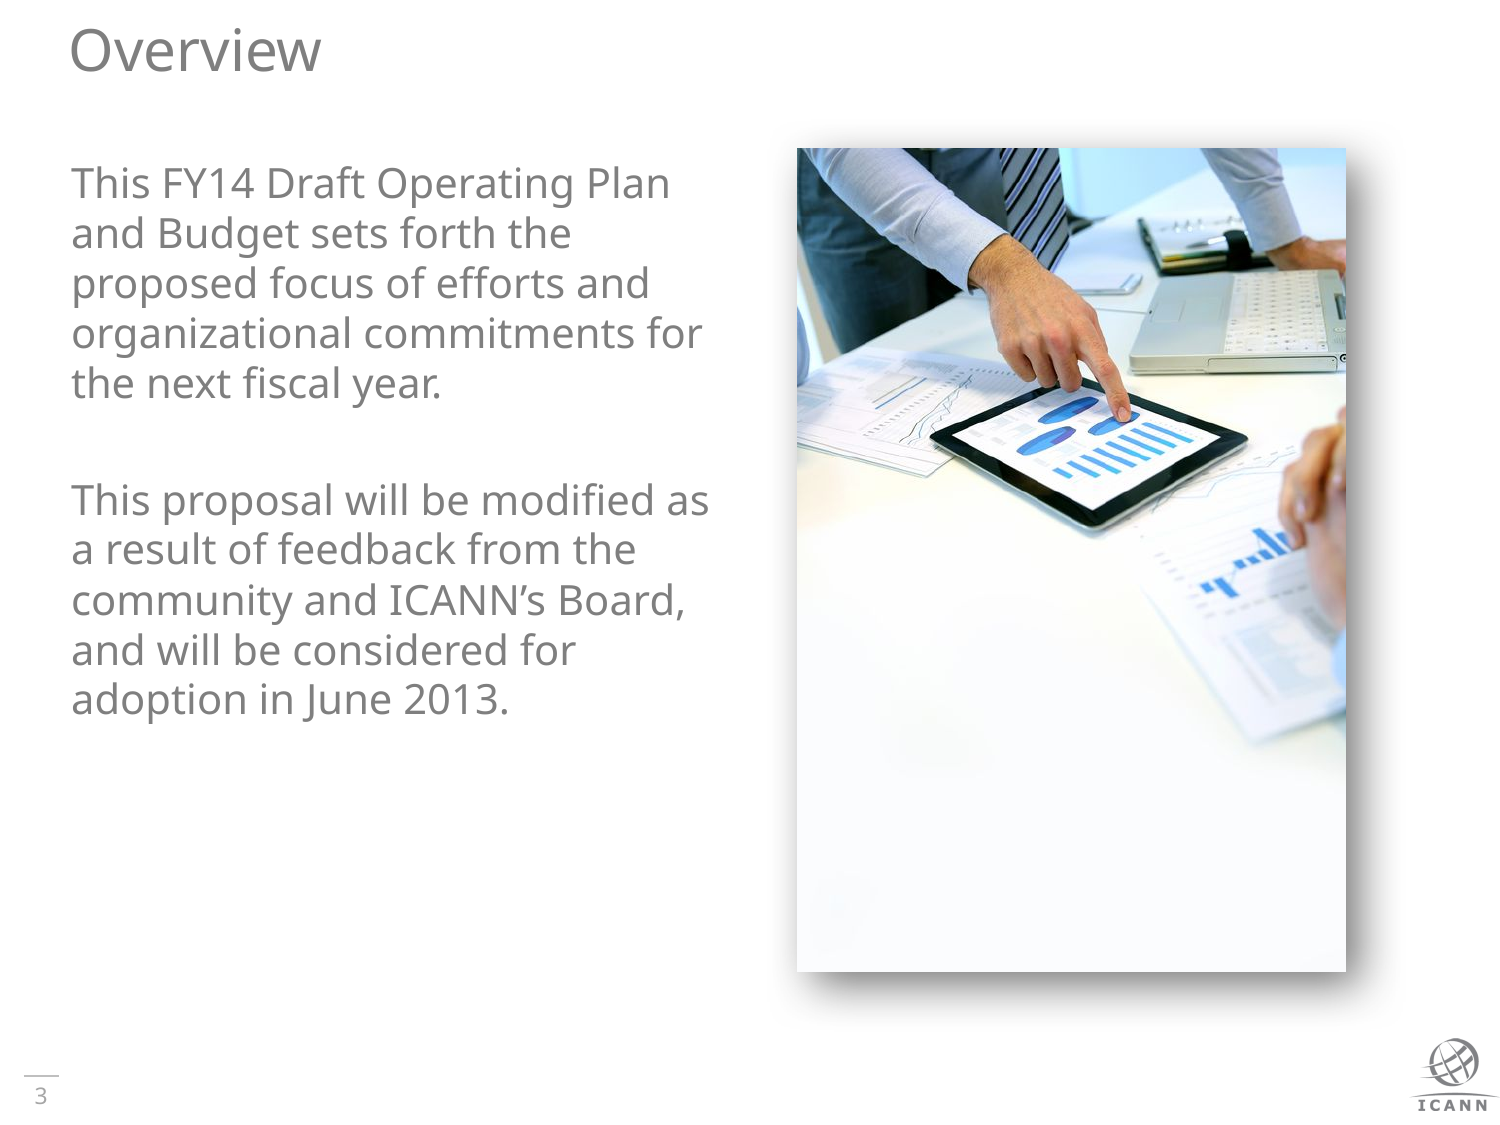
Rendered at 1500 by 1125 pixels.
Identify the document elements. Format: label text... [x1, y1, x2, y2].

picture [796, 148, 1346, 972]
list This FY14 Draft Operating Plan and Budget sets forth the proposed focus of efforts and organizational commitments for the next fiscal year. This proposal will be modified as a result of feedback from the community and ICANN’s Board, and will be considered for adoption in June 2013. [56, 149, 750, 1081]
picture [1409, 1038, 1500, 1111]
title Overview [54, 19, 1471, 116]
